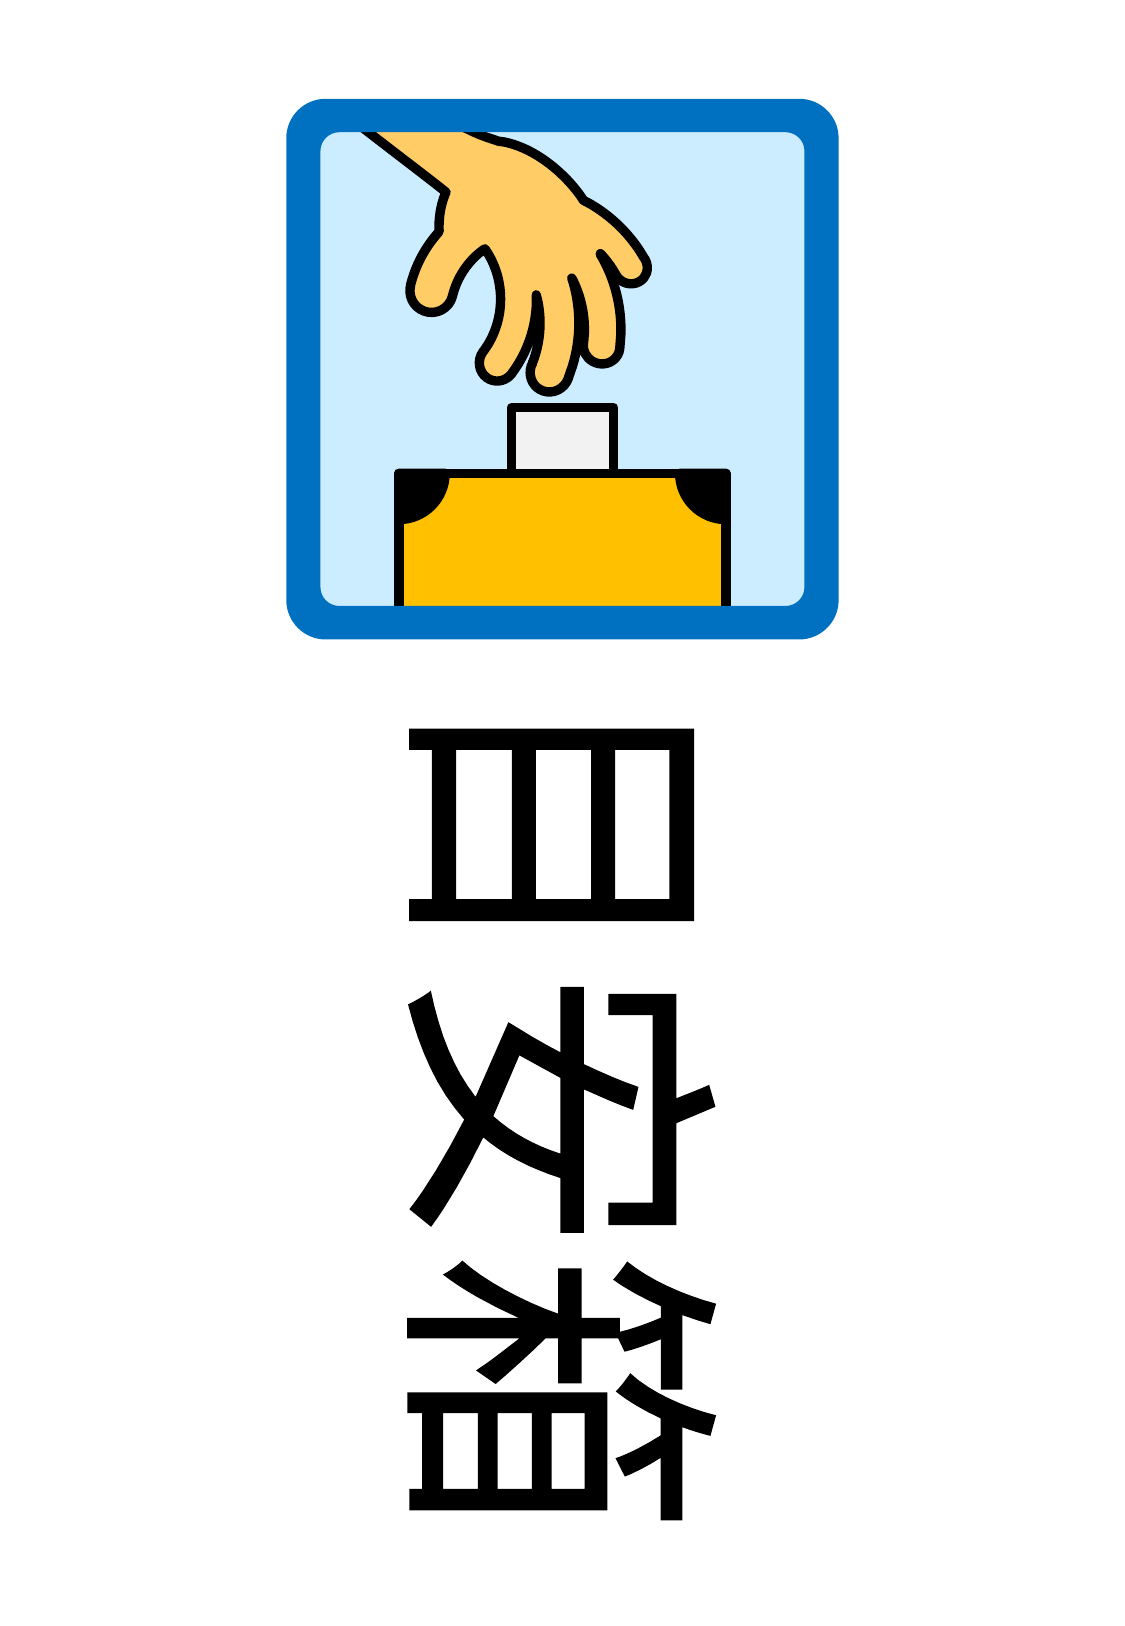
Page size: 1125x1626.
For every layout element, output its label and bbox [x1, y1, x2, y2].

text_box [286, 98, 839, 640]
